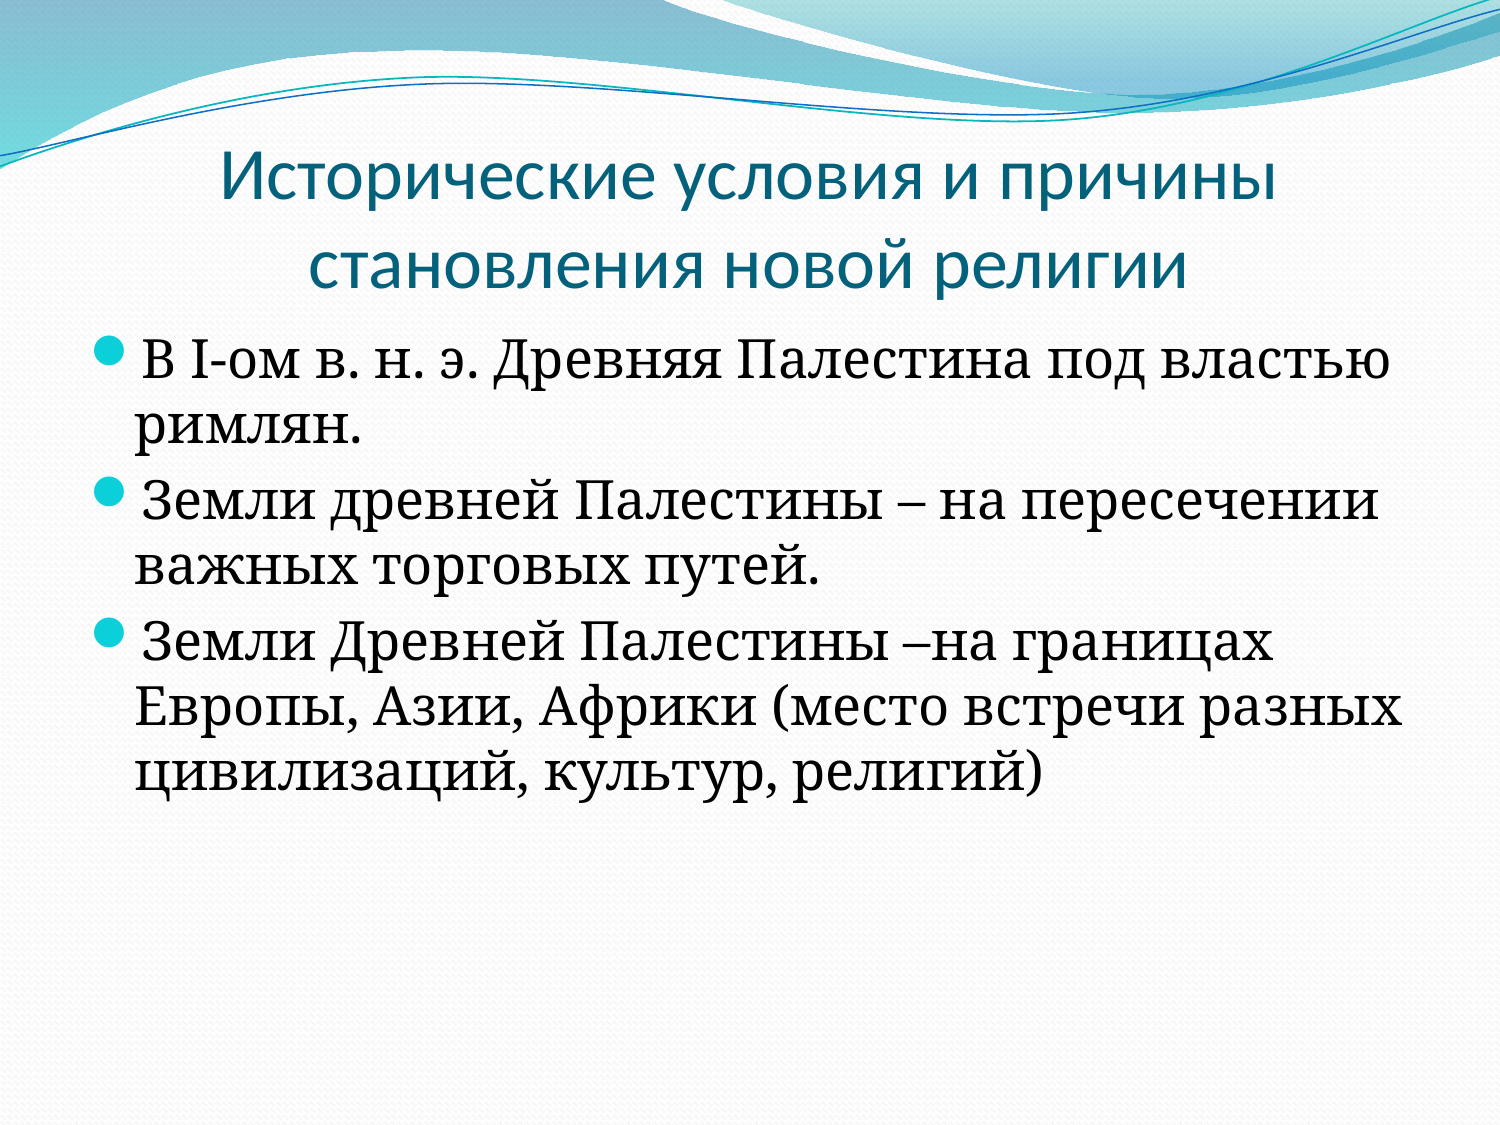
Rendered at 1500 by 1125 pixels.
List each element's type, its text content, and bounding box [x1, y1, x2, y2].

title Исторические условия и причины становления новой религии [75, 115, 1425, 303]
list В I-ом в. н. э. Древняя Палестина под властью римлян. Земли древней Палестины – на пересечении важных торговых путей. Земли Древней Палестины –на границах Европы, Азии, Африки (место встречи разных цивилизаций, культур, религий) [75, 317, 1425, 1038]
